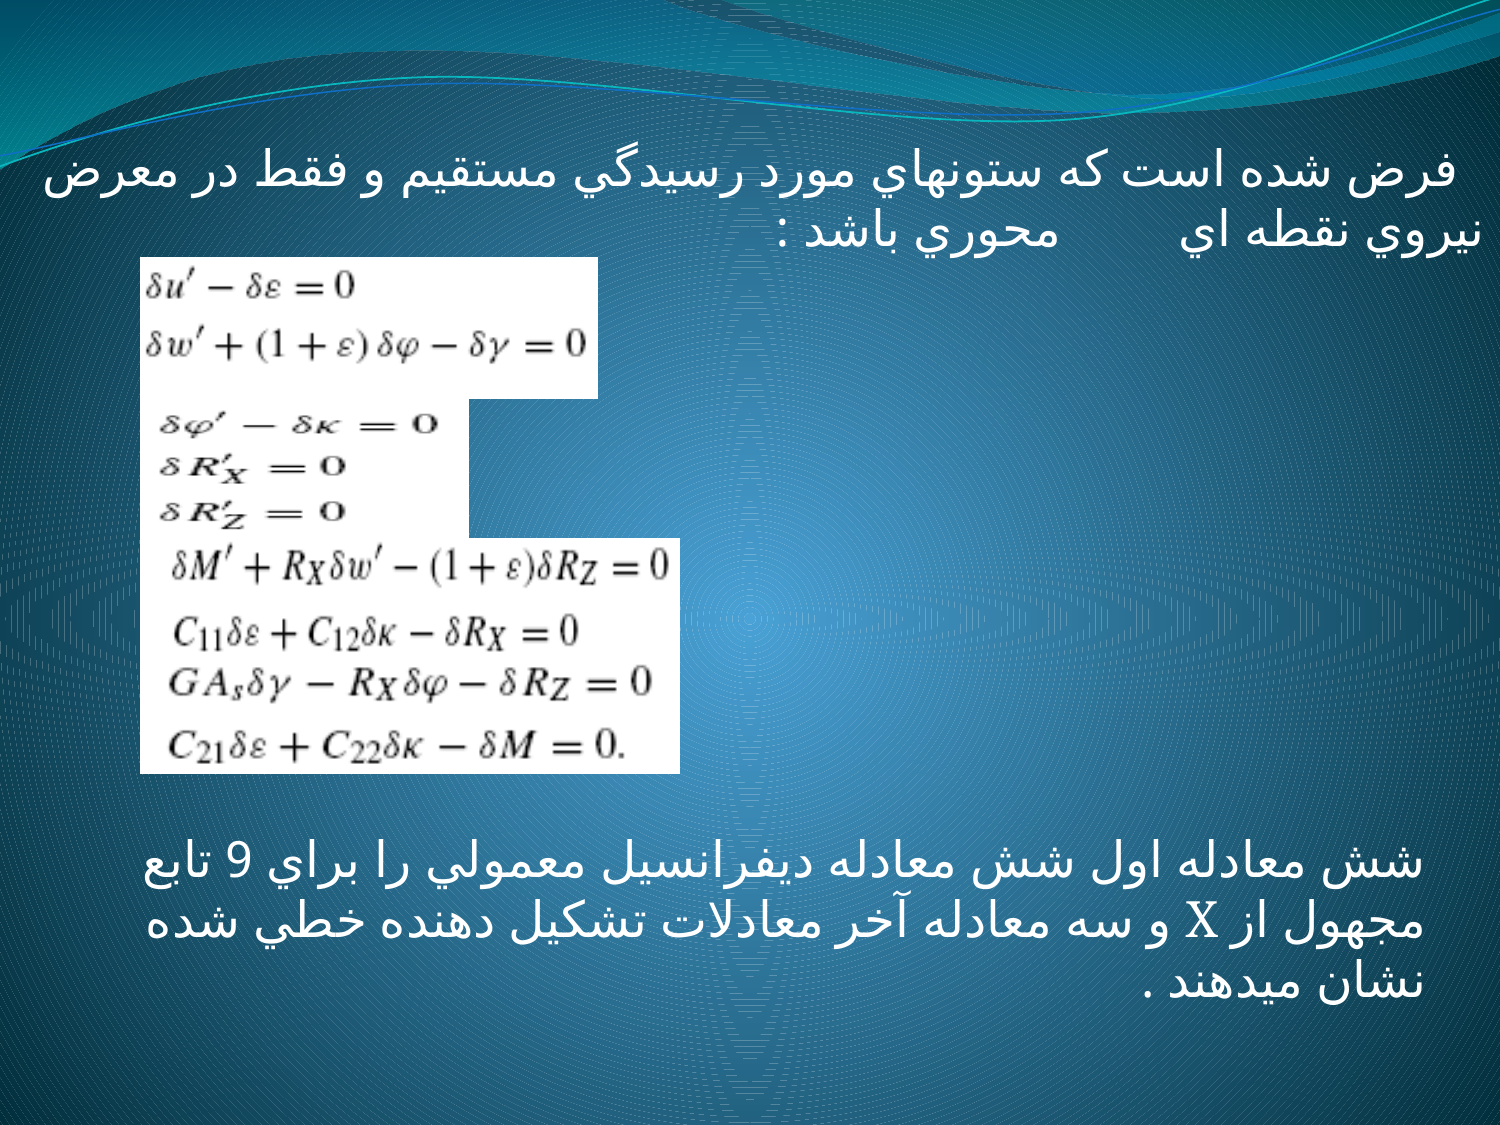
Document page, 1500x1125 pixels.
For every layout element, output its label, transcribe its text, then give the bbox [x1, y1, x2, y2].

text_box فرض شده است كه ستونهاي مورد رسيدگي مستقيم و فقط در معرض نيروي نقطه اي محوري باشد : [0, 128, 1500, 264]
text_box شش معادله اول شش معادله ديفرانسيل معمولي را براي 9 تابع مجهول از X و سه معادله آخر معادلات تشكيل دهنده خطي شده نشان ميدهند . [46, 820, 1442, 1015]
picture [140, 257, 680, 774]
